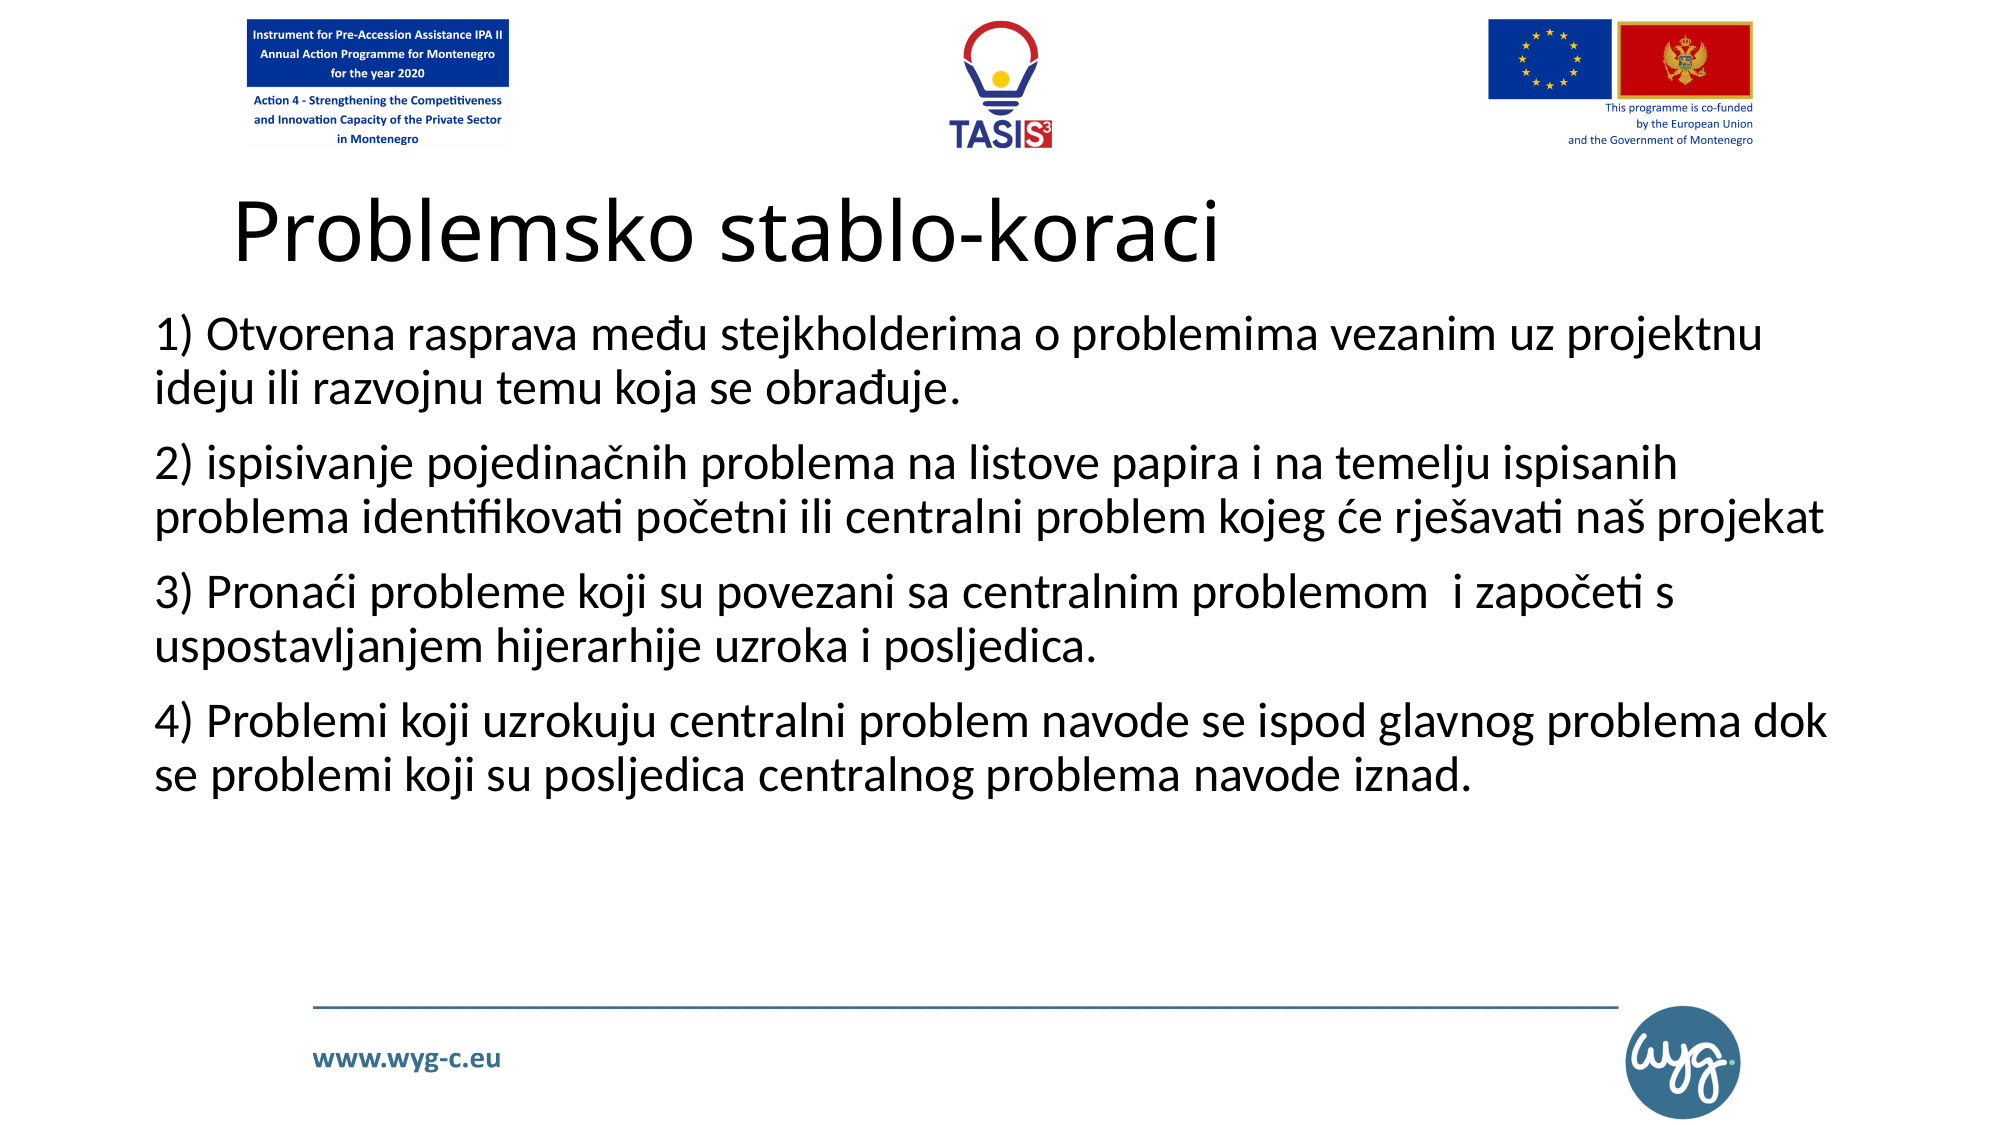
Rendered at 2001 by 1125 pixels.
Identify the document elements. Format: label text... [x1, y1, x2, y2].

picture [246, 19, 1753, 149]
picture [312, 1005, 1743, 1125]
title Problemsko stablo-koraci [216, 181, 1580, 288]
list 1) Otvorena rasprava među stejkholderima o problemima vezanim uz projektnu ideju ili razvojnu temu koja se obrađuje. 2) ispisivanje pojedinačnih problema na listove papira i na temelju ispisanih problema identifikovati početni ili centralni problem kojeg će rješavati naš projekat 3) Pronaći probleme koji su povezani sa centralnim problemom i započeti s uspostavljanjem hijerarhije uzroka i posljedica. 4) Problemi koji uzrokuju centralni problem navode se ispod glavnog problema dok se problemi koji su posljedica centralnog problema navode iznad. [139, 299, 1867, 1005]
